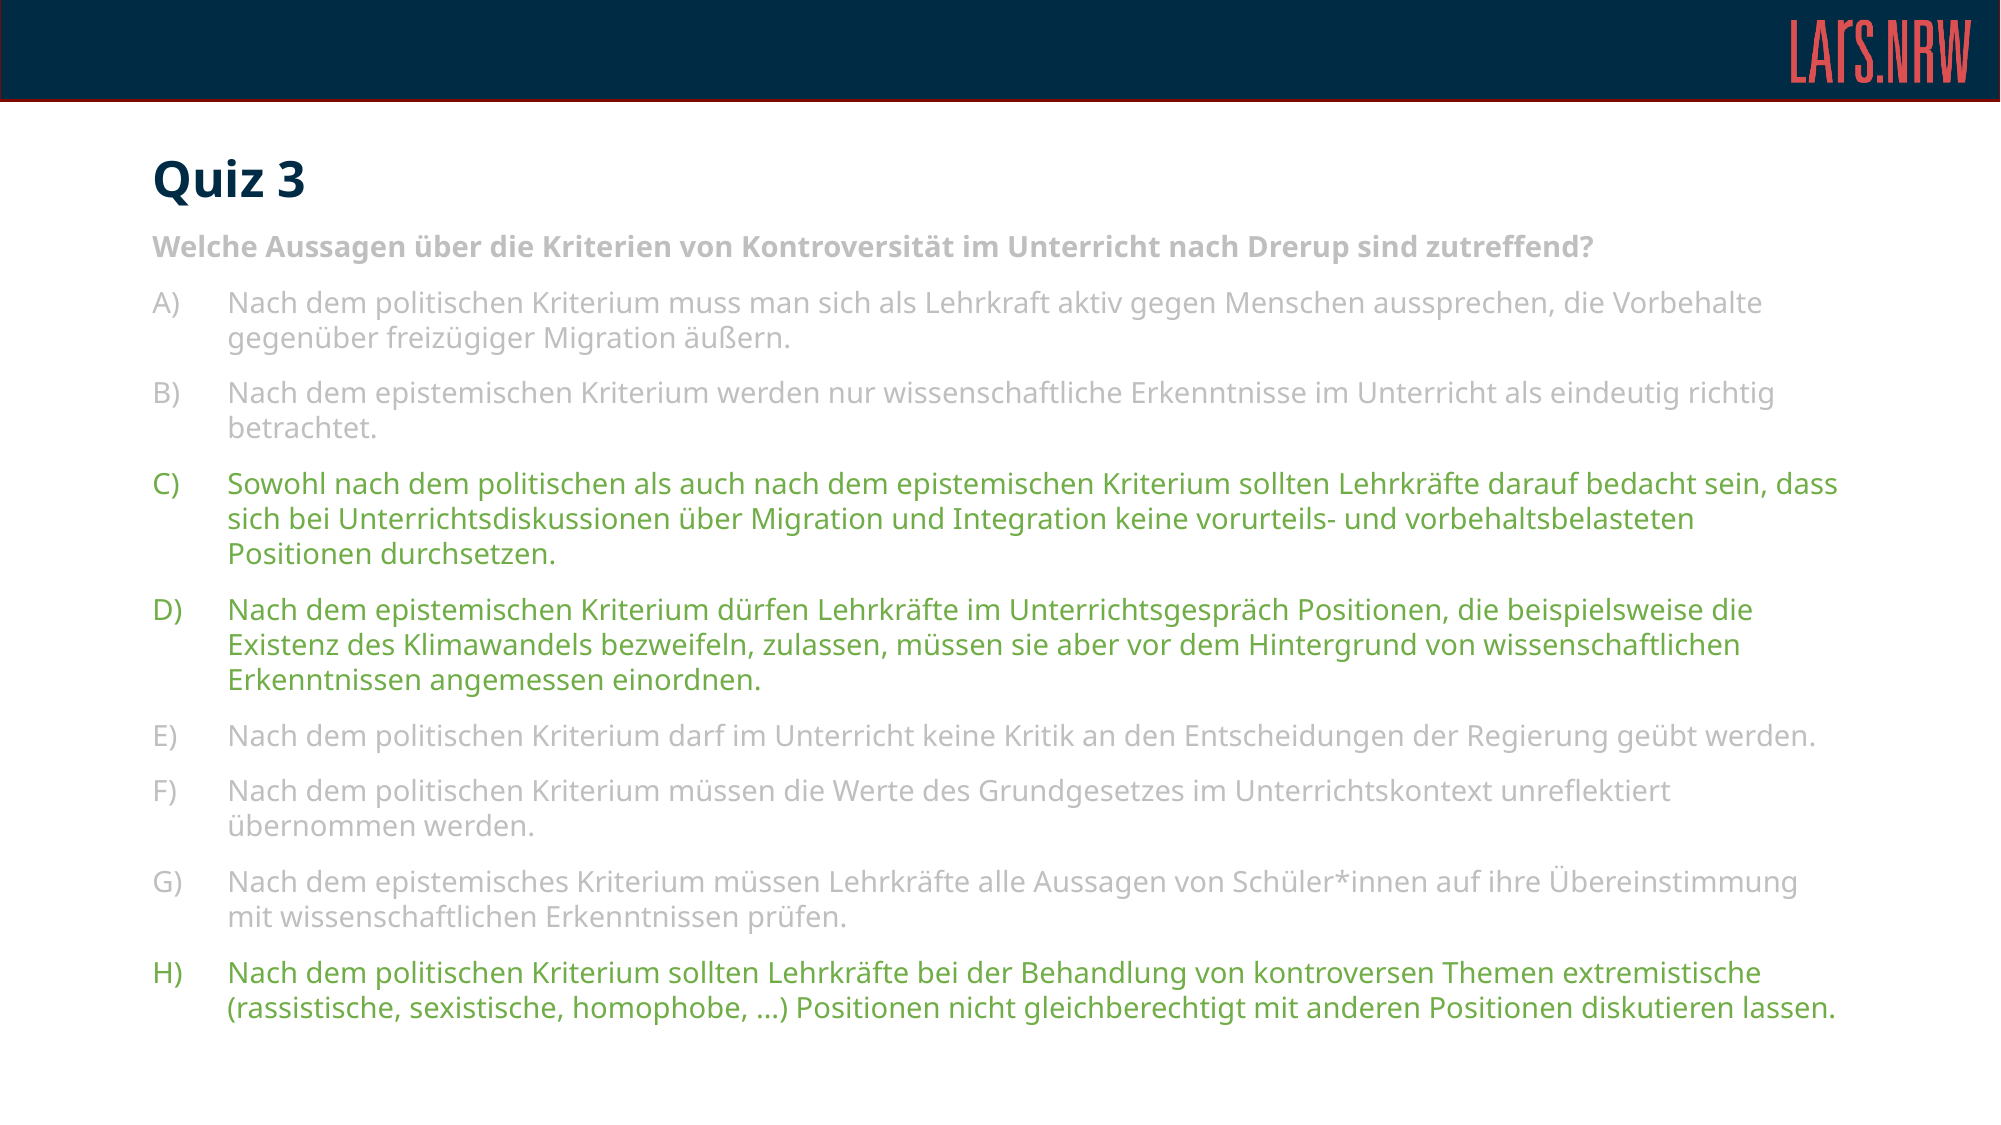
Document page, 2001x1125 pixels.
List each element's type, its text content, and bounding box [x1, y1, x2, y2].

picture [1773, 6, 1977, 99]
list Quiz 3 Welche Aussagen über die Kriterien von Kontroversität im Unterricht nach Drerup sind zutreffend? Nach dem politischen Kriterium muss man sich als Lehrkraft aktiv gegen Menschen aussprechen, die Vorbehalte gegenüber freizügiger Migration äußern. Nach dem epistemischen Kriterium werden nur wissenschaftliche Erkenntnisse im Unterricht als eindeutig richtig betrachtet. Sowohl nach dem politischen als auch nach dem epistemischen Kriterium sollten Lehrkräfte darauf bedacht sein, dass sich bei Unterrichtsdiskussionen über Migration und Integration keine vorurteils- und vorbehaltsbelasteten Positionen durchsetzen. Nach dem epistemischen Kriterium dürfen Lehrkräfte im Unterrichtsgespräch Positionen, die beispielsweise die Existenz des Klimawandels bezweifeln, zulassen, müssen sie aber vor dem Hintergrund von wissenschaftlichen Erkenntnissen angemessen einordnen. Nach dem politischen Kriterium darf im Unterricht keine Kritik an den Entscheidungen der Regierung geübt werden. Nach dem politischen Kriterium müssen die Werte des Grundgesetzes im Unterrichtskontext unreflektiert übernommen werden. Nach dem epistemisches Kriterium müssen Lehrkräfte alle Aussagen von Schüler*innen auf ihre Übereinstimmung mit wissenschaftlichen Erkenntnissen prüfen. Nach dem politischen Kriterium sollten Lehrkräfte bei der Behandlung von kontroversen Themen extremistische (rassistische, sexistische, homophobe, …) Positionen nicht gleichberechtigt mit anderen Positionen diskutieren lassen. [137, 139, 1863, 1098]
